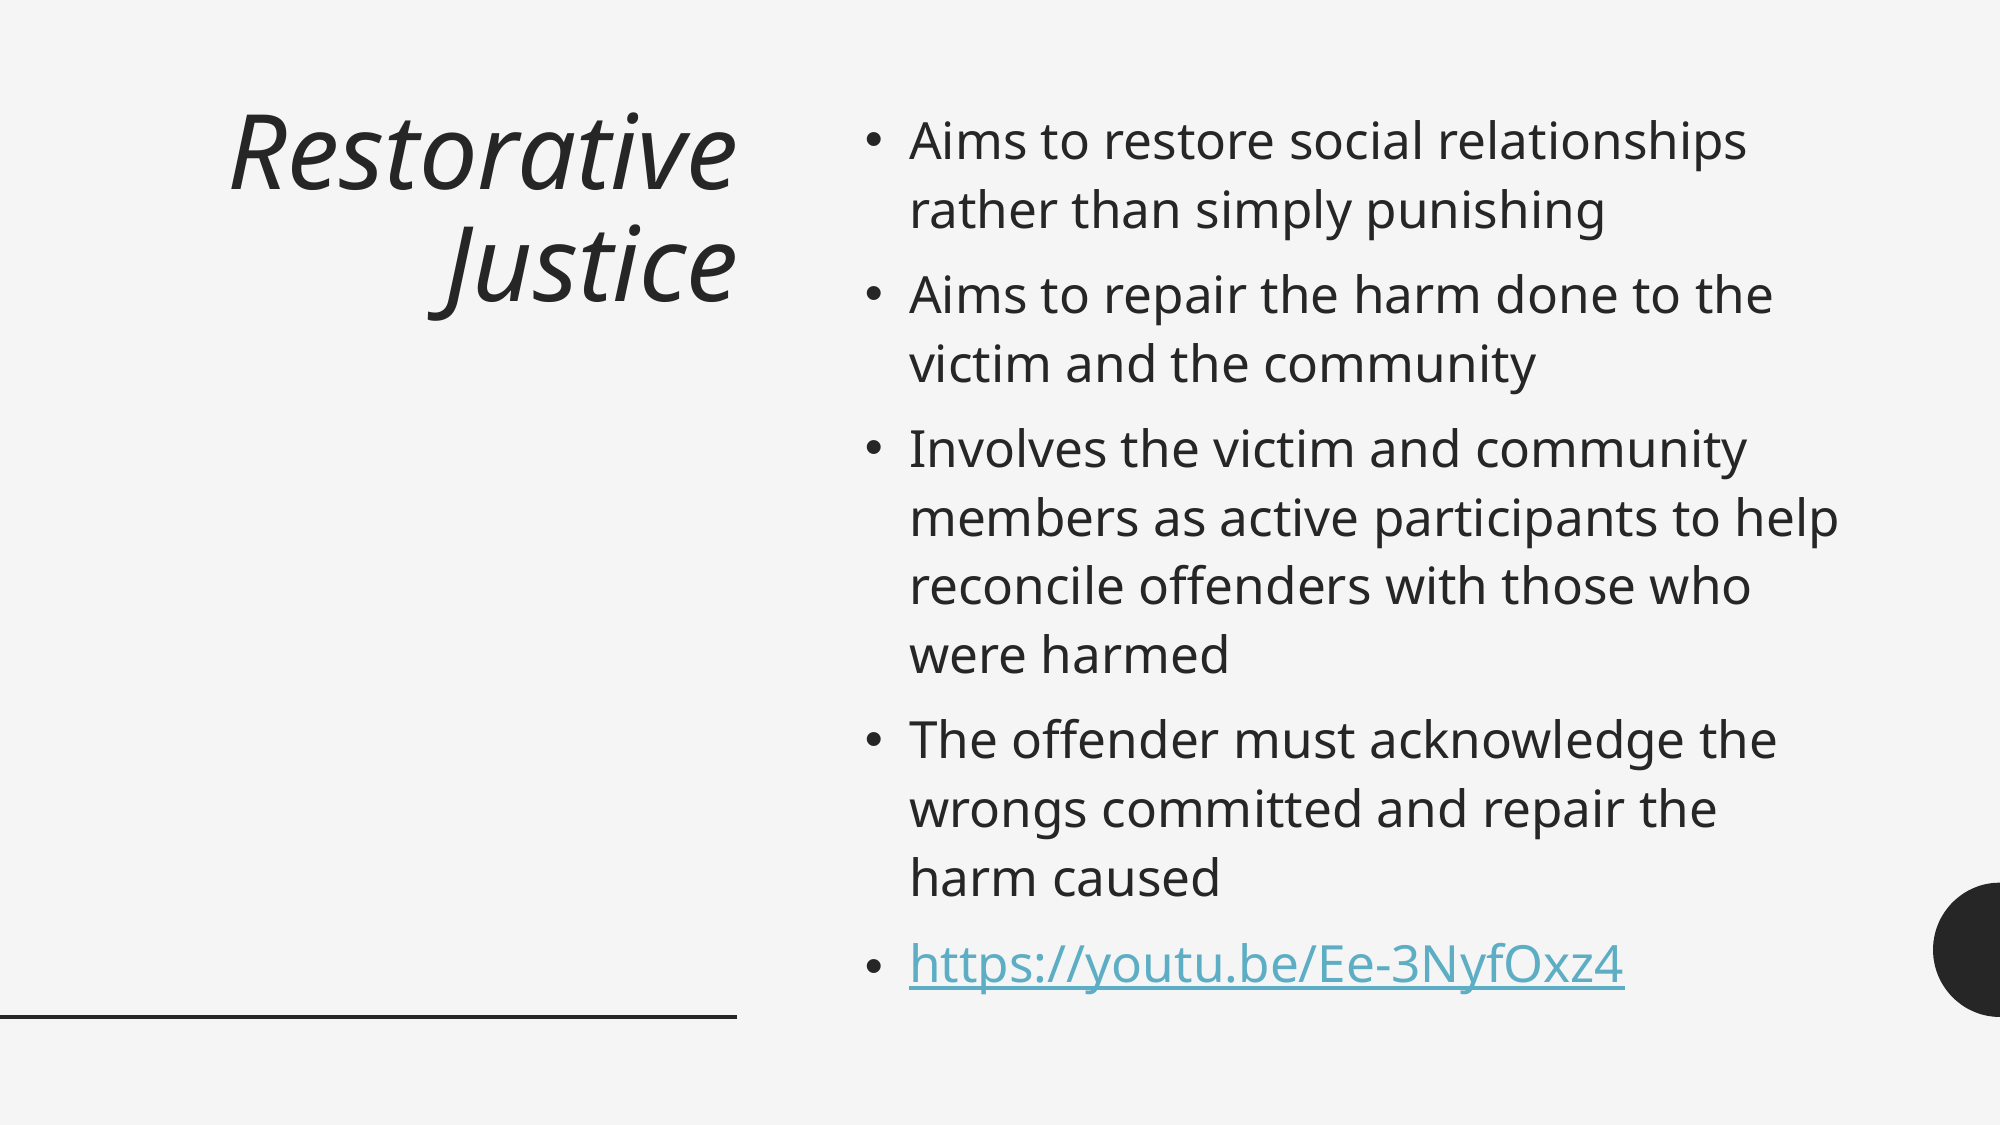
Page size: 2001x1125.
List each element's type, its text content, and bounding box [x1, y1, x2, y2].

list Aims to restore social relationships rather than simply punishing Aims to repair the harm done to the victim and the community Involves the victim and community members as active participants to help reconcile offenders with those who were harmed The offender must acknowledge the wrongs committed and repair the harm caused https://youtu.be/Ee-3NyfOxz4 [849, 93, 1875, 1022]
title Restorative Justice [125, 91, 754, 905]
